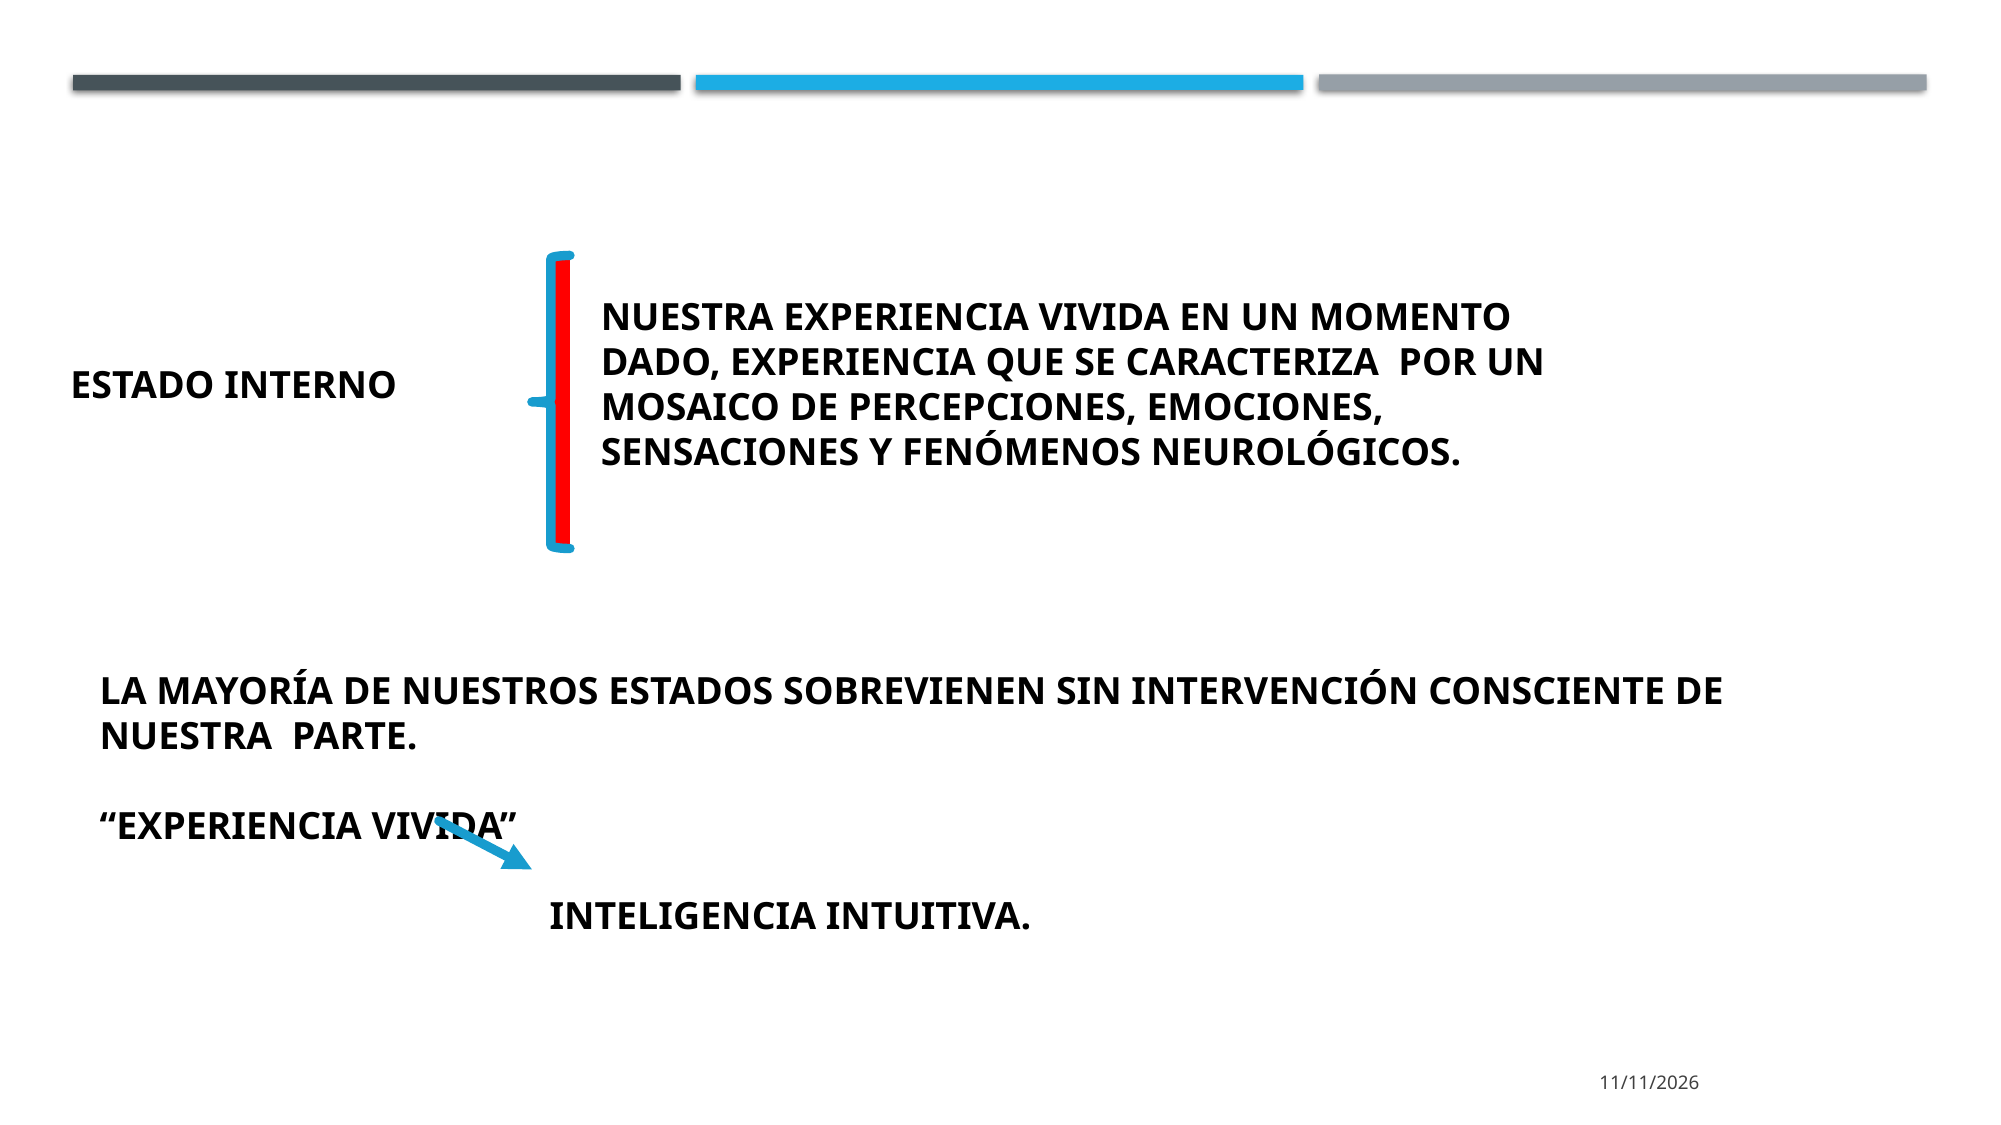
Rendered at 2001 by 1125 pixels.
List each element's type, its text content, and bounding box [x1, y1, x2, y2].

text_box NUESTRA EXPERIENCIA VIVIDA EN UN MOMENTO DADO, EXPERIENCIA QUE SE CARACTERIZA POR UN MOSAICO DE PERCEPCIONES, EMOCIONES, SENSACIONES Y FENÓMENOS NEUROLÓGICOS. [586, 285, 1653, 481]
text_box LA MAYORÍA DE NUESTROS ESTADOS SOBREVIENEN SIN INTERVENCIÓN CONSCIENTE DE NUESTRA PARTE. “EXPERIENCIA VIVIDA” INTELIGENCIA INTUITIVA. [84, 659, 1882, 945]
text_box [438, 820, 533, 870]
text_box [530, 254, 571, 550]
text_box ESTADO INTERNO [55, 354, 439, 414]
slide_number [1247, 1053, 1715, 1114]
